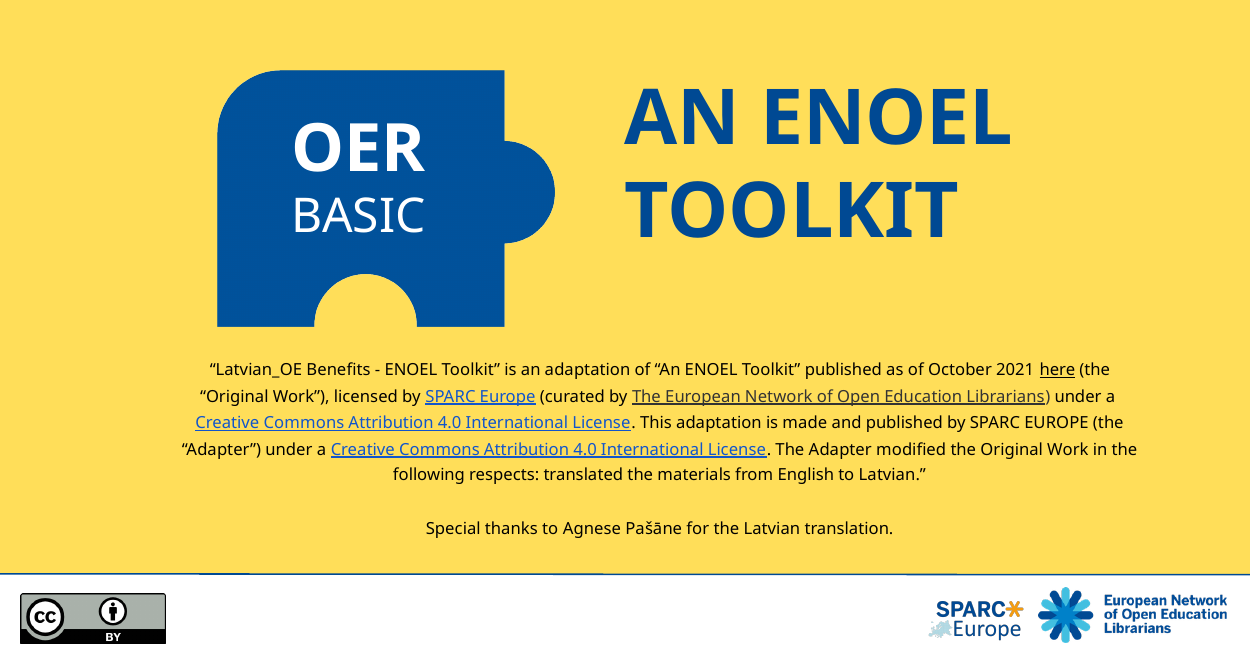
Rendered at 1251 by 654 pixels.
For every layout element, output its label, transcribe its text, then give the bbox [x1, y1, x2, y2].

text_box [0, 582, 1250, 654]
picture [217, 70, 556, 327]
text_box AN ENOEL TOOLKIT [612, 55, 1155, 266]
text_box “Latvian_OE Benefits - ENOEL Toolkit” is an adaptation of “An ENOEL Toolkit” published as of October 2021 here (the “Original Work”), licensed by SPARC Europe (curated by The European Network of Open Education Librarians) under a Creative Commons Attribution 4.0 International License. This adaptation is made and published by SPARC EUROPE (the “Adapter”) under a Creative Commons Attribution 4.0 International License. The Adapter modified the Original Work in the following respects: translated the materials from English to Latvian.” Special thanks to Agnese Pašāne for the Latvian translation. [165, 340, 1155, 554]
picture [928, 586, 1027, 642]
text_box OER BASIC [560, 90, 793, 258]
picture [1038, 587, 1228, 643]
picture [20, 592, 166, 645]
